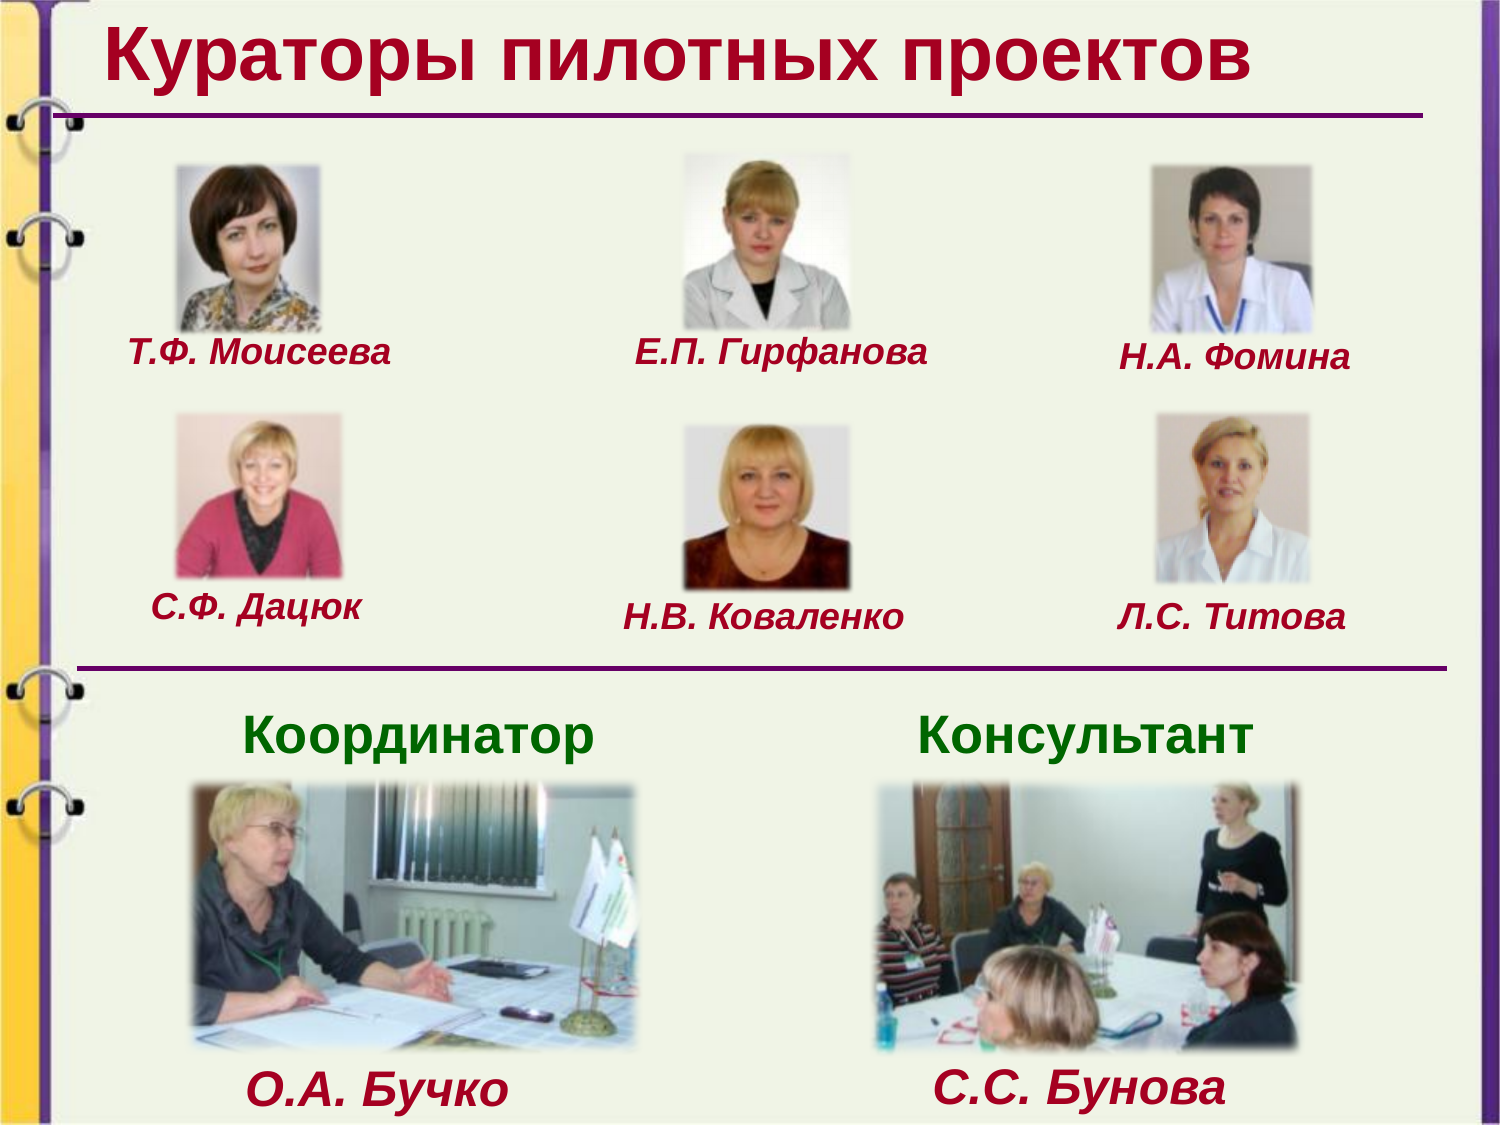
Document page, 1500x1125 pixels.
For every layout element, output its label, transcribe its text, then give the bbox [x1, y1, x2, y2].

text_box Координатор [183, 692, 656, 773]
text_box С.С. Бунова [917, 1066, 1242, 1122]
text_box Л.С. Титова [1104, 584, 1377, 645]
text_box Кураторы пилотных проектов [88, 0, 1424, 103]
text_box Н.А. Фомина [1104, 324, 1400, 385]
text_box Консультант [785, 692, 1388, 773]
text_box С.Ф. Дацюк [135, 574, 443, 634]
text_box Т.Ф. Моисеева [112, 319, 467, 380]
text_box О.А. Бучко [230, 1064, 525, 1124]
picture [0, 0, 1500, 1125]
text_box Е.П. Гирфанова [620, 319, 1010, 380]
text_box Н.В. Коваленко [608, 584, 975, 645]
